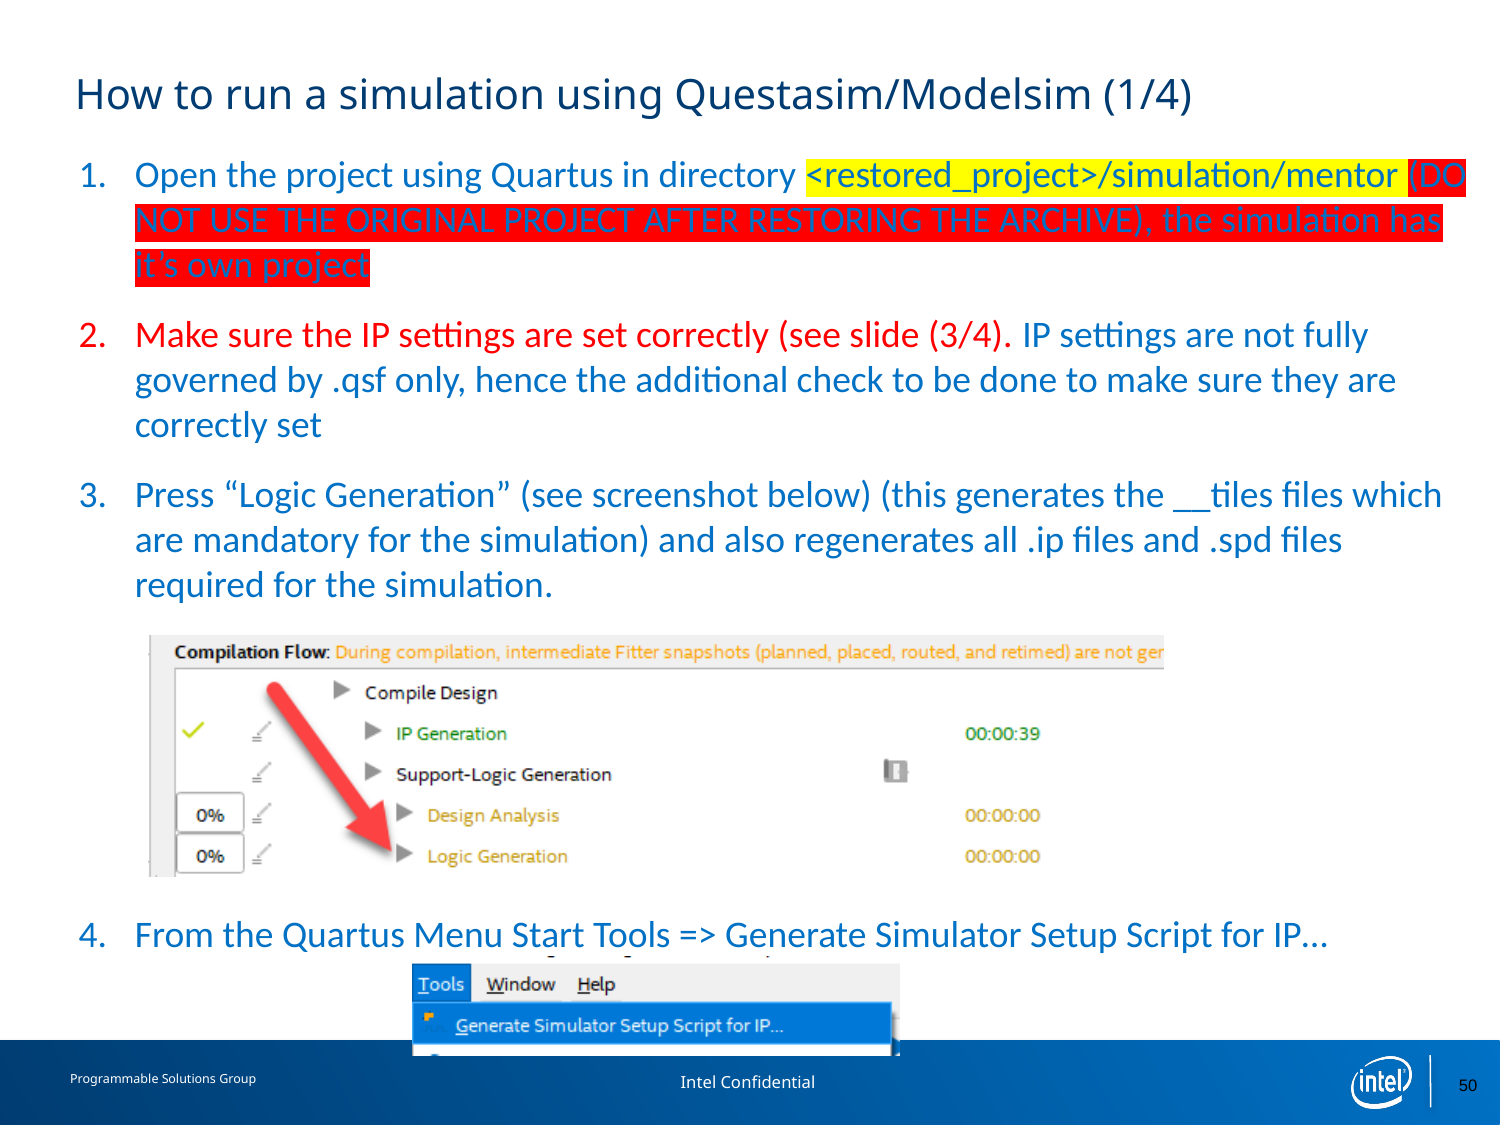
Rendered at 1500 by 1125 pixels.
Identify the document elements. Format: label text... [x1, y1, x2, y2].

title How to run a simulation using Questasim/Modelsim (1/4) [74, 67, 1478, 258]
picture [412, 956, 901, 1056]
picture [148, 635, 1165, 877]
list Open the project using Quartus in directory <restored_project>/simulation/mentor (DO NOT USE THE ORIGINAL PROJECT AFTER RESTORING THE ARCHIVE), the simulation has it’s own project Make sure the IP settings are set correctly (see slide (3/4). IP settings are not fully governed by .qsf only, hence the additional check to be done to make sure they are correctly set Press “Logic Generation” (see screenshot below) (this generates the __tiles files which are mandatory for the simulation) and also regenerates all .ip files and .spd files required for the simulation. From the Quartus Menu Start Tools => Generate Simulator Setup Script for IP… [78, 149, 1474, 975]
slide_number 50 [1127, 1055, 1478, 1116]
